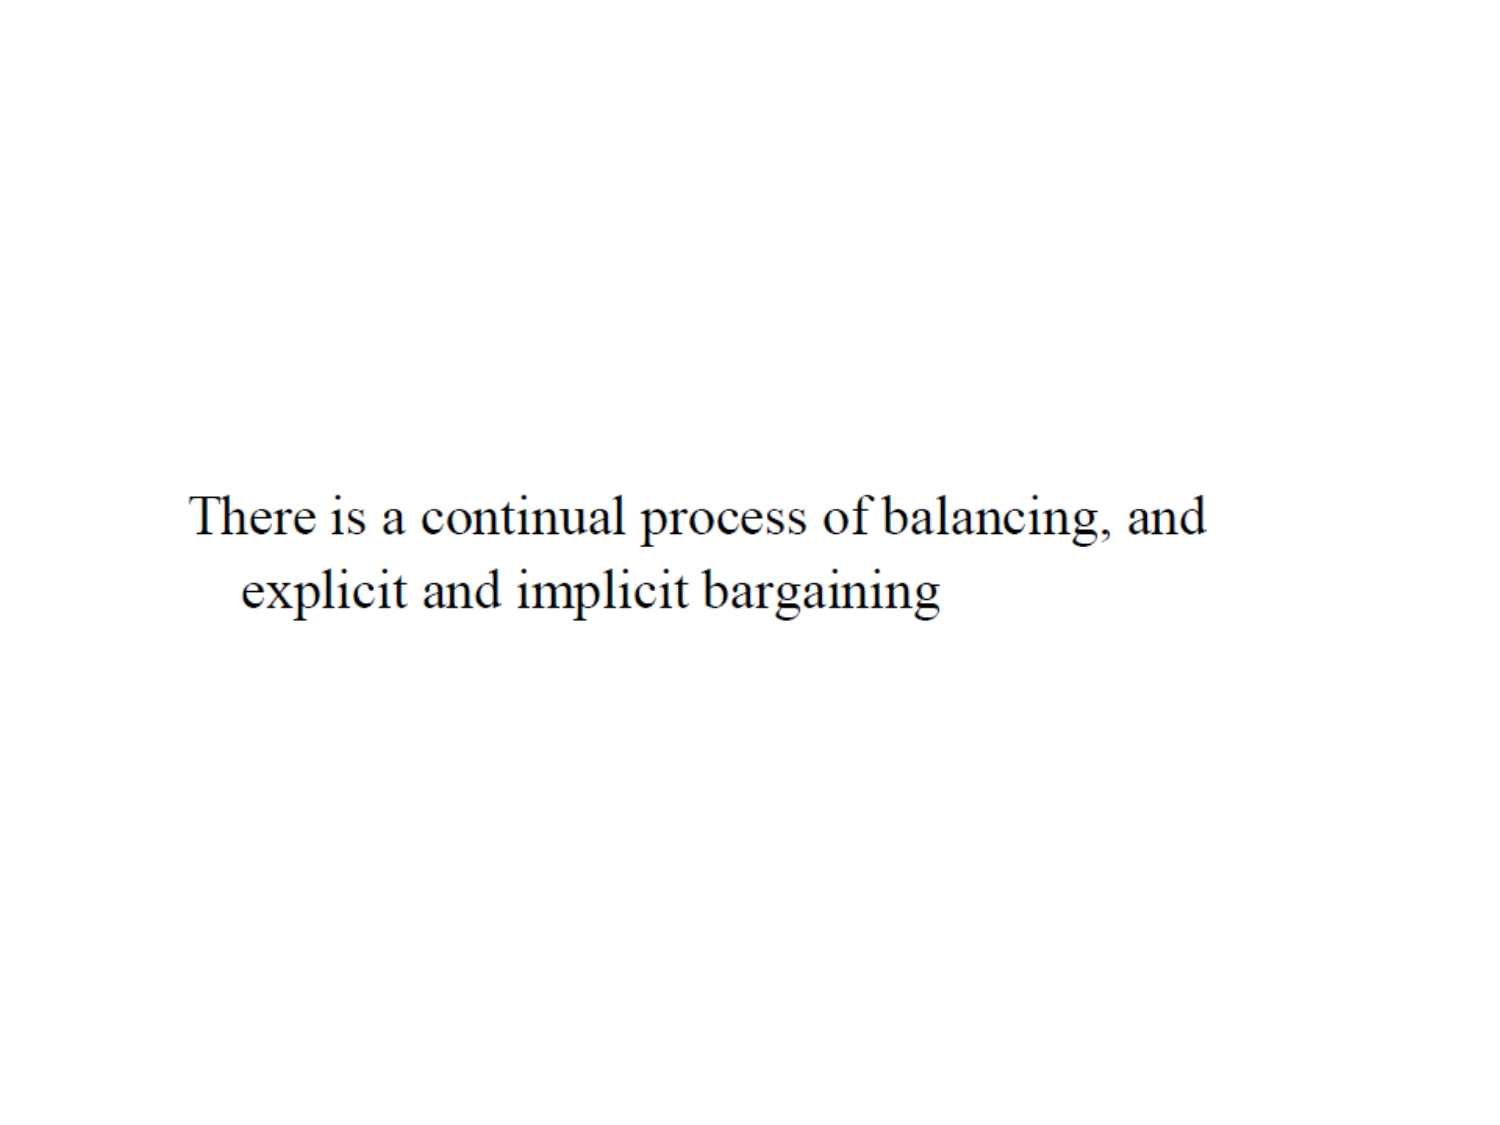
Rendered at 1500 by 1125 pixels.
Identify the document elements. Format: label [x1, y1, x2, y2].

picture [147, 478, 1397, 647]
